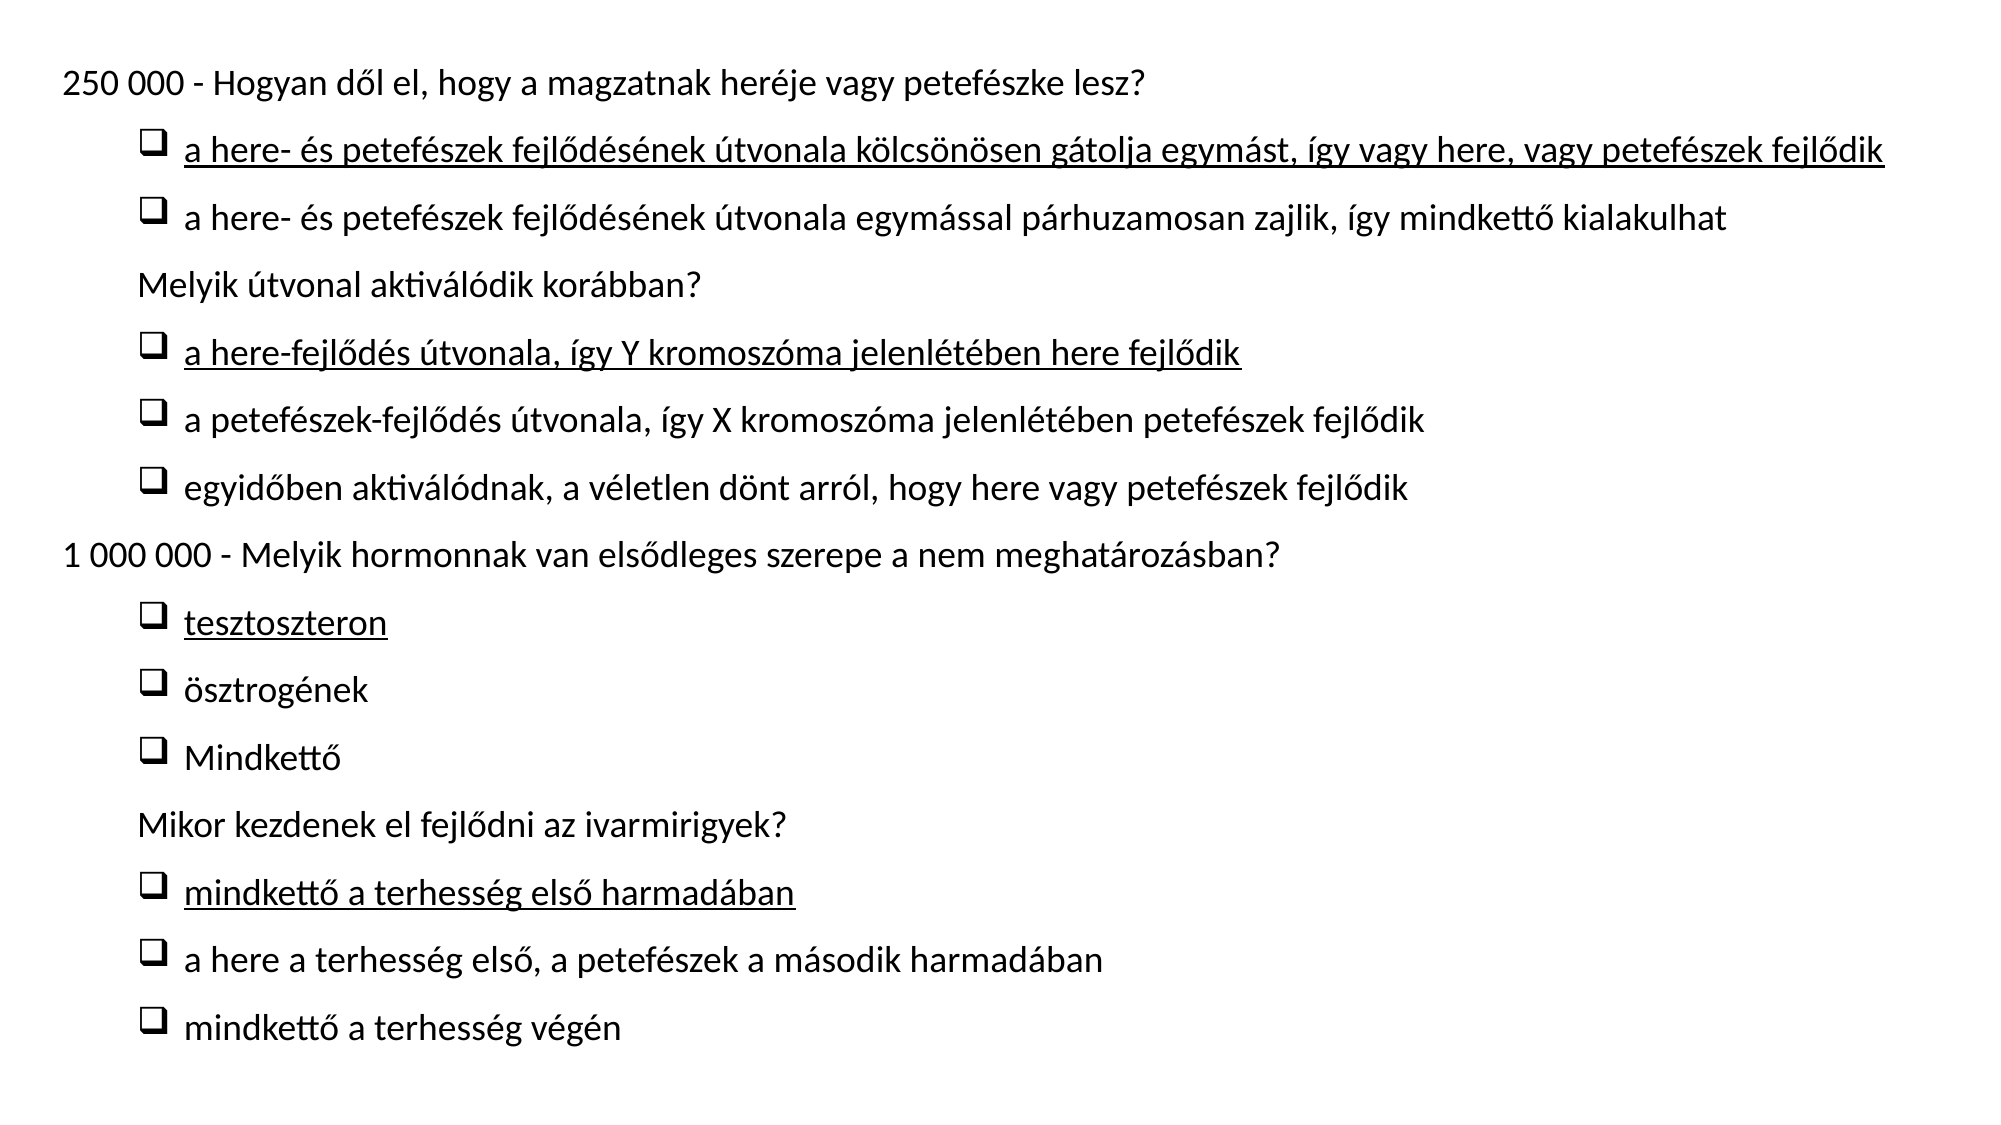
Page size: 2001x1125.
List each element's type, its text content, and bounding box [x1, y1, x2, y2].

text_box 250 000 - Hogyan dől el, hogy a magzatnak heréje vagy petefészke lesz? a here- és petefészek fejlődésének útvonala kölcsönösen gátolja egymást, így vagy here, vagy petefészek fejlődik a here- és petefészek fejlődésének útvonala egymással párhuzamosan zajlik, így mindkettő kialakulhat Melyik útvonal aktiválódik korábban? a here-fejlődés útvonala, így Y kromoszóma jelenlétében here fejlődik a petefészek-fejlődés útvonala, így X kromoszóma jelenlétében petefészek fejlődik egyidőben aktiválódnak, a véletlen dönt arról, hogy here vagy petefészek fejlődik 1 000 000 - Melyik hormonnak van elsődleges szerepe a nem meghatározásban? tesztoszteron ösztrogének Mindkettő Mikor kezdenek el fejlődni az ivarmirigyek? mindkettő a terhesség első harmadában a here a terhesség első, a petefészek a második harmadában mindkettő a terhesség végén [47, 27, 1973, 1056]
